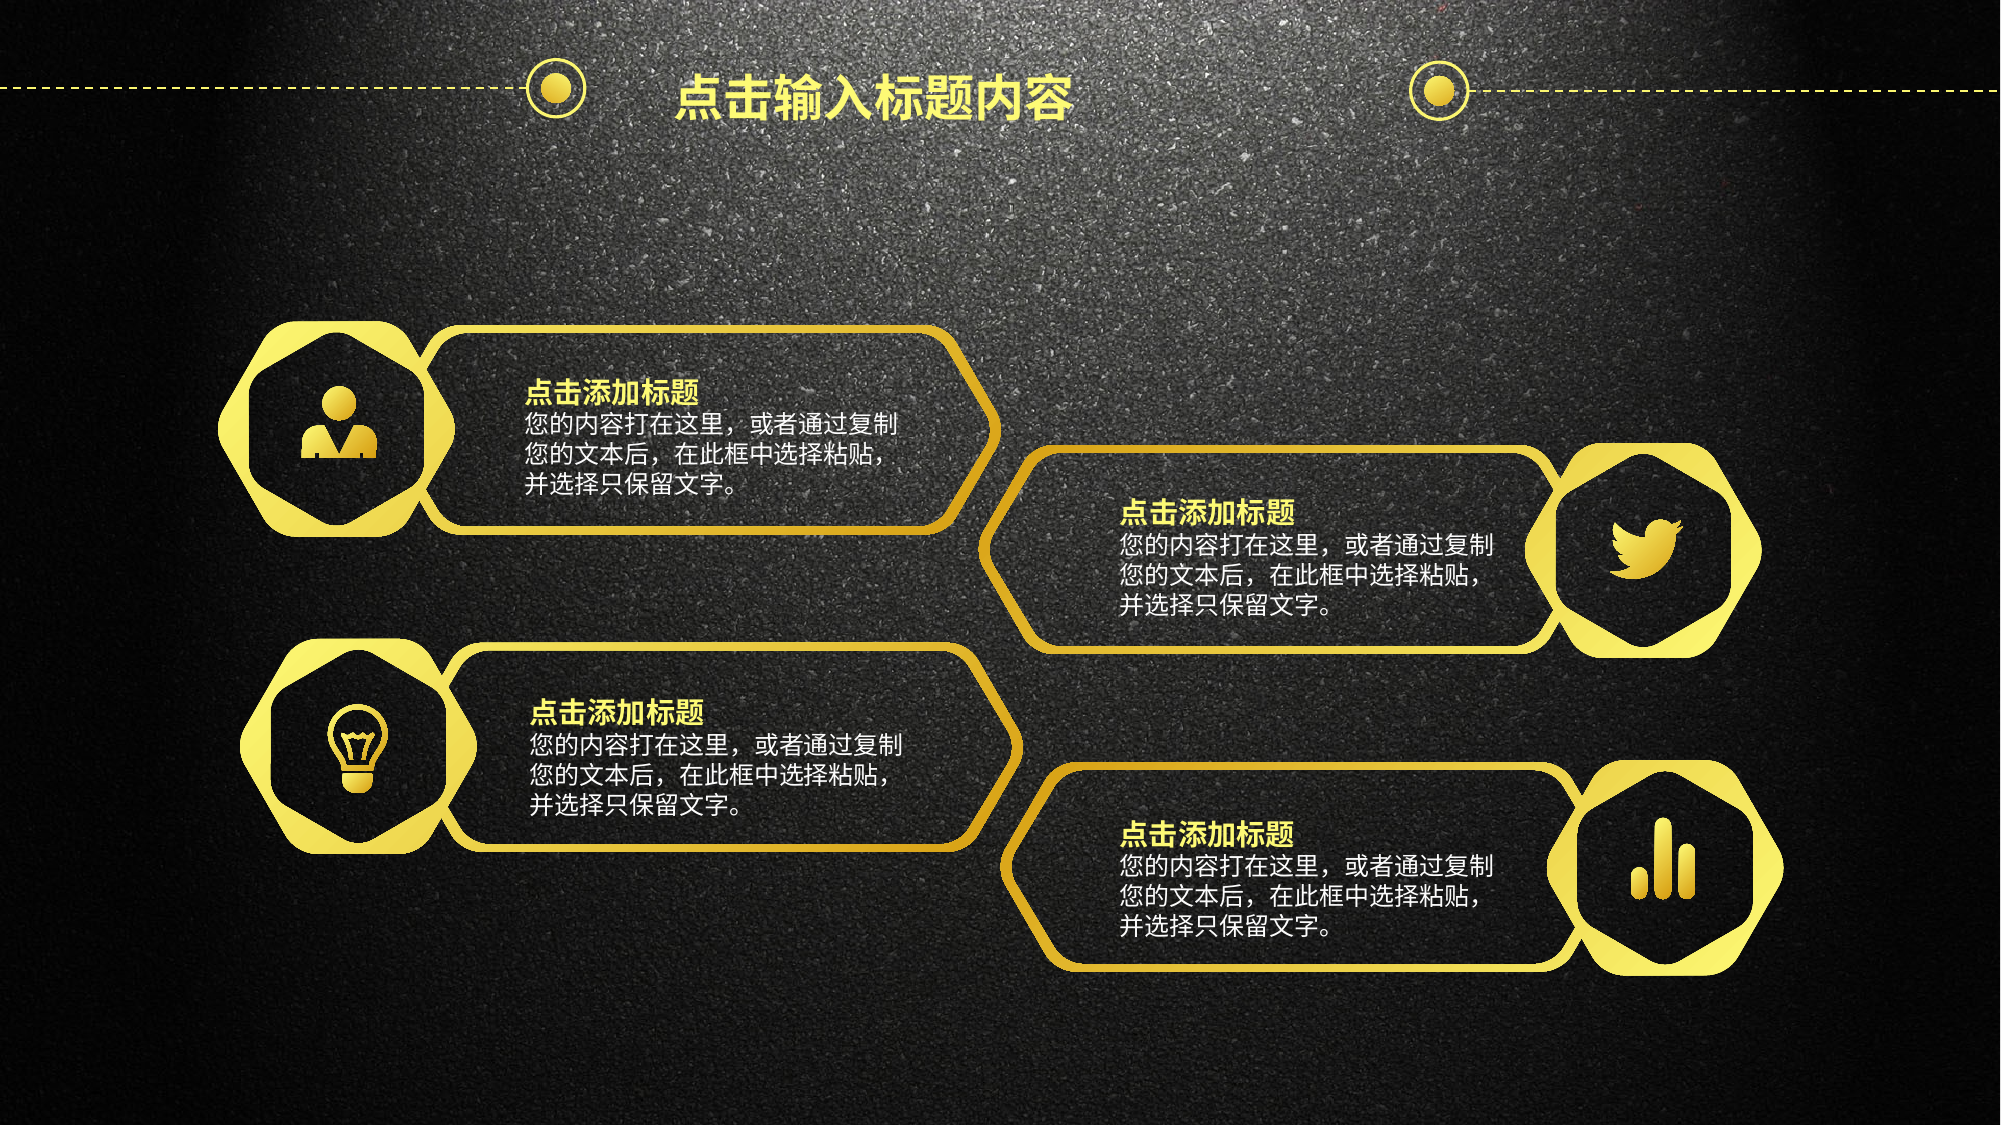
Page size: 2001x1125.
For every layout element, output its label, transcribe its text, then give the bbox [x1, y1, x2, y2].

text_box 点击输入标题内容 [612, 42, 1089, 138]
text_box [540, 72, 572, 105]
text_box [526, 58, 586, 118]
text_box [240, 638, 1023, 900]
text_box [1000, 760, 1784, 1021]
text_box [1423, 74, 1456, 107]
picture [0, 0, 2001, 1125]
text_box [978, 442, 1762, 700]
text_box [1409, 61, 1470, 121]
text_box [218, 321, 1001, 579]
